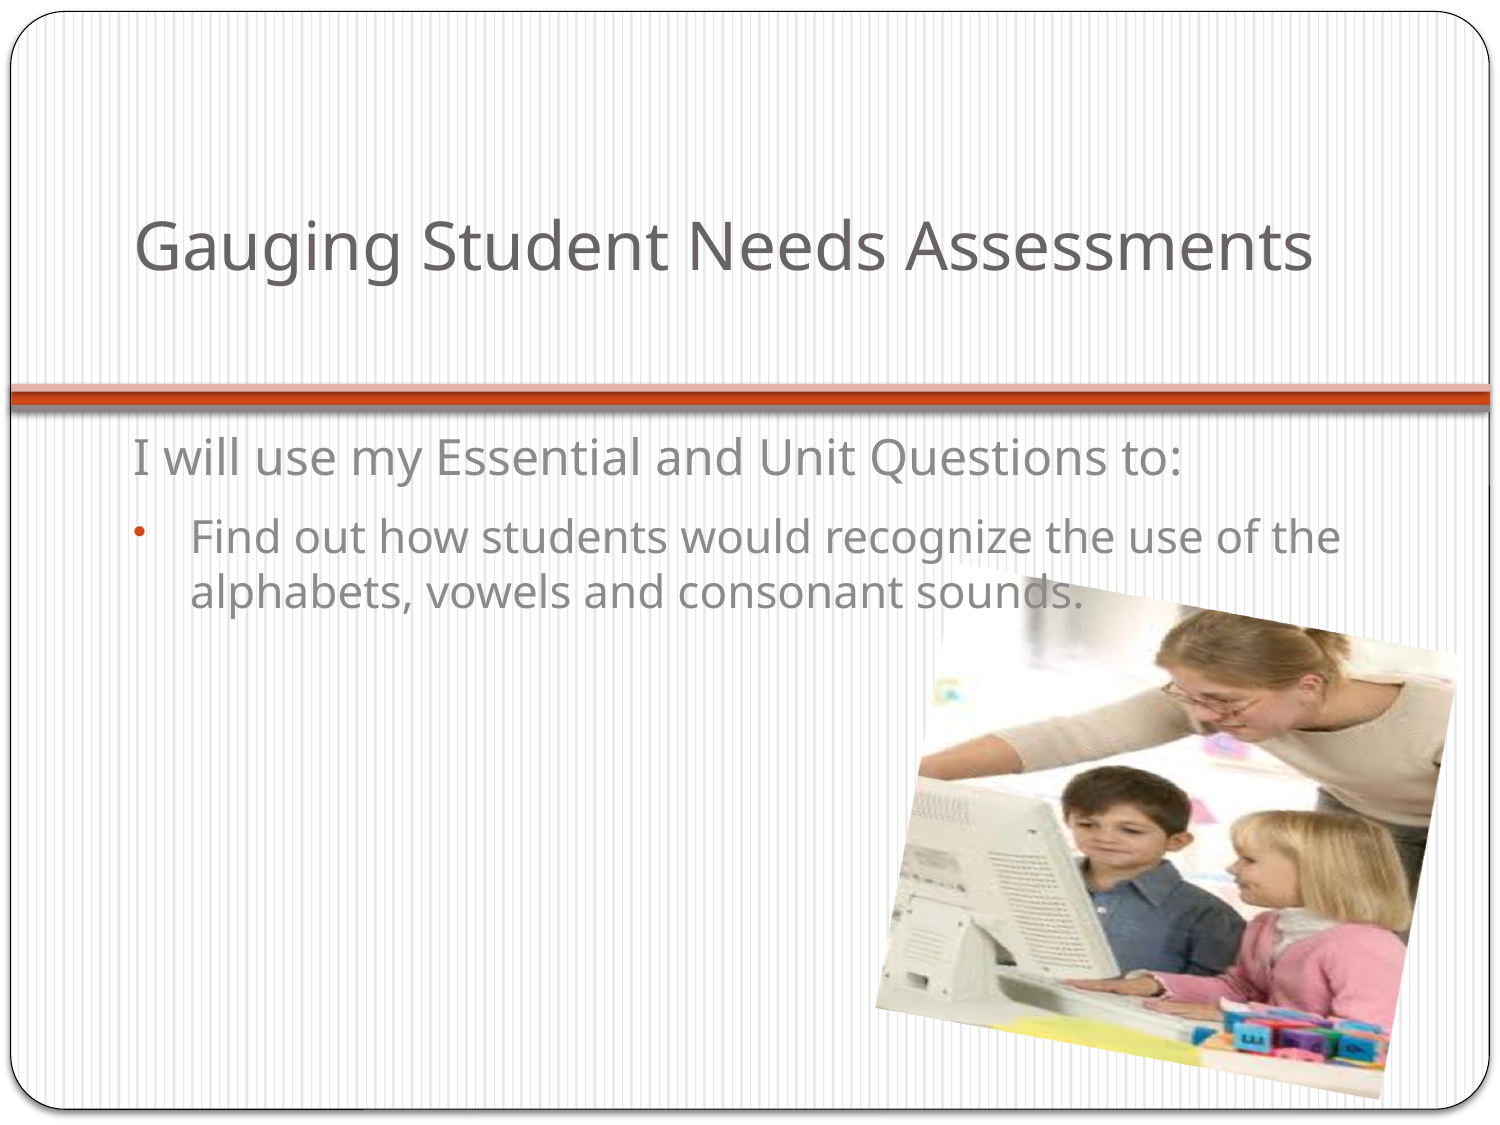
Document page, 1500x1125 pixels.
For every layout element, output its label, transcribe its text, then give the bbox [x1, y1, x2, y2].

list I will use my Essential and Unit Questions to: Find out how students would recognize the use of the alphabets, vowels and consonant sounds. [118, 417, 1394, 638]
title Gauging Student Needs Assessments [118, 156, 1394, 380]
picture [876, 604, 1460, 1099]
